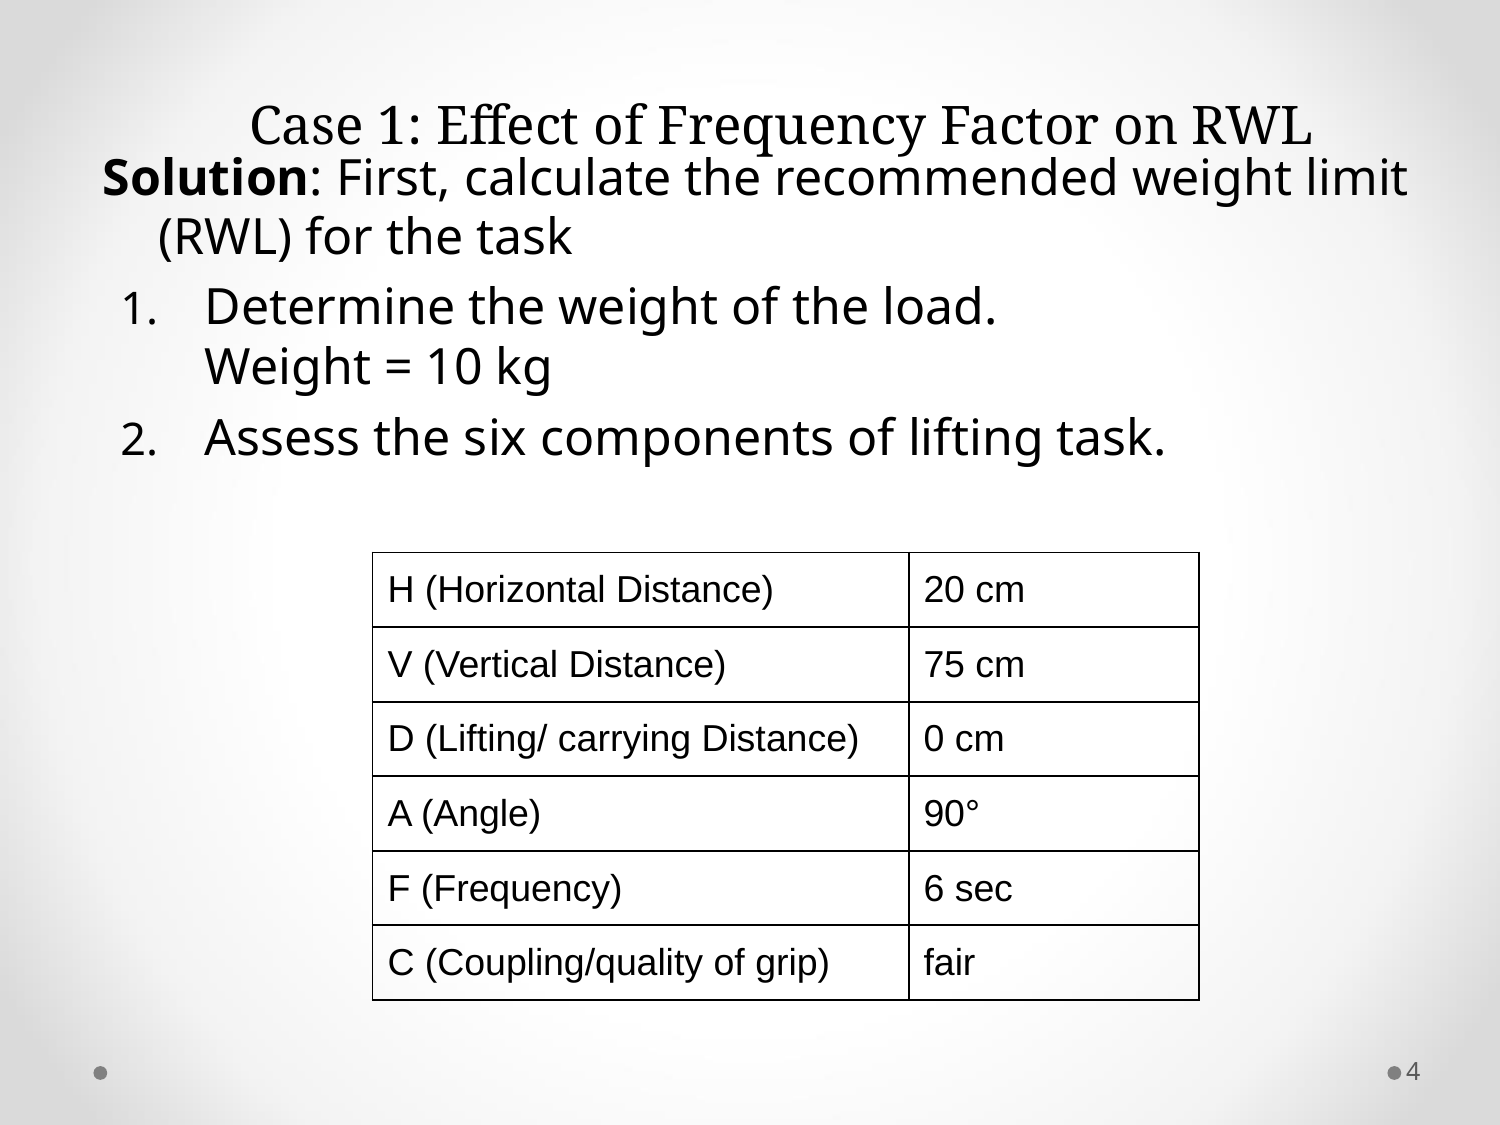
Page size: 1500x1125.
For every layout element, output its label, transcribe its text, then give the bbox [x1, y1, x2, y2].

table_cell V (Vertical Distance) [373, 628, 908, 701]
picture [0, 0, 1500, 1125]
table_cell 6 sec [910, 852, 1198, 924]
slide_number 4 [1401, 1042, 1494, 1103]
table_cell fair [910, 926, 1198, 999]
table_cell 90° [910, 777, 1198, 850]
table_cell F (Frequency) [373, 852, 908, 924]
title Case 1: Effect of Frequency Factor on RWL [62, 62, 1500, 163]
table_cell C (Coupling/quality of grip) [373, 926, 908, 999]
list Solution: First, calculate the recommended weight limit (RWL) for the task Determine the weight of the load. Weight = 10 kg Assess the six components of lifting task. [87, 137, 1438, 1113]
table_cell D (Lifting/ carrying Distance) [373, 703, 908, 775]
table_cell 75 cm [910, 628, 1198, 701]
table_header H (Horizontal Distance) [373, 553, 908, 626]
table_cell 0 cm [910, 703, 1198, 775]
table_cell A (Angle) [373, 777, 908, 850]
table_header 20 cm [910, 553, 1198, 626]
